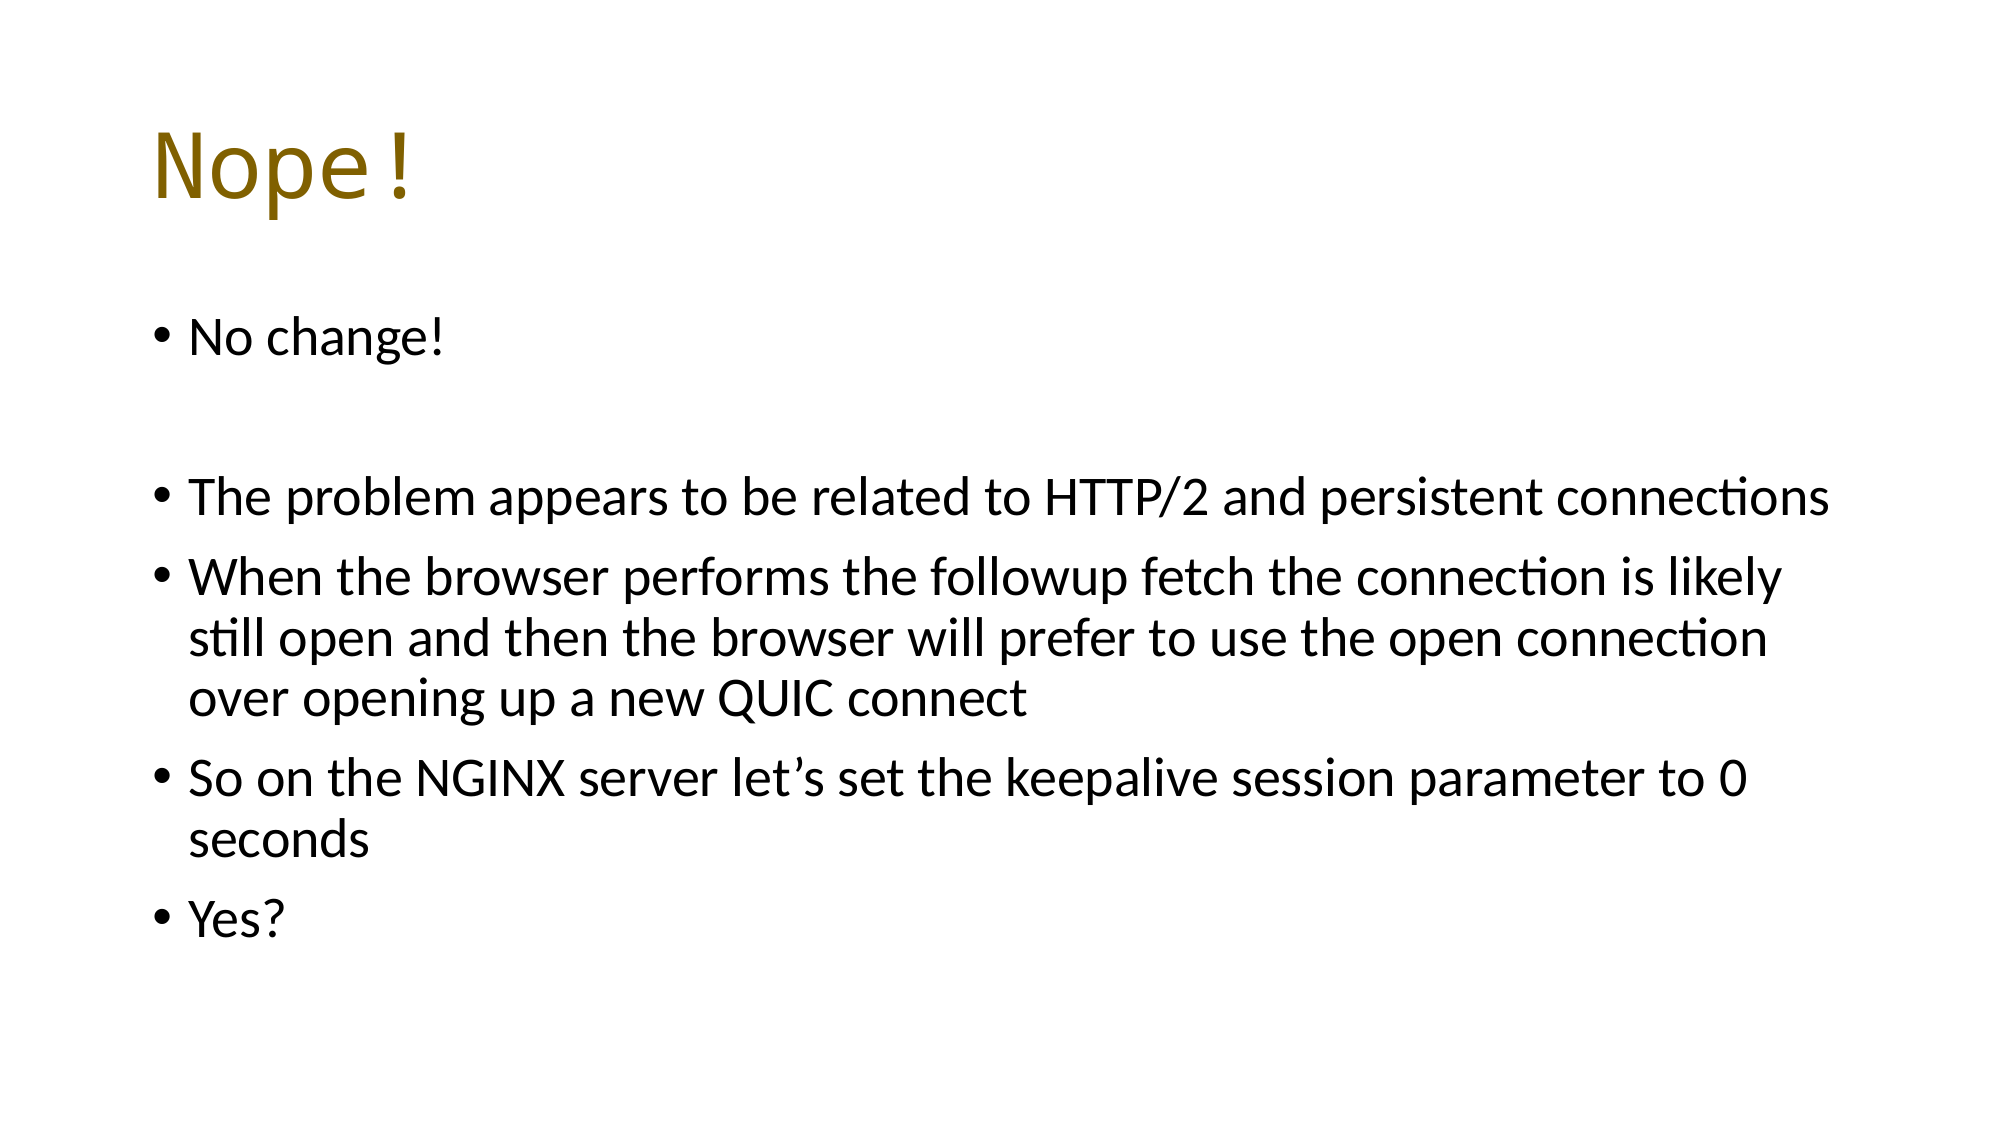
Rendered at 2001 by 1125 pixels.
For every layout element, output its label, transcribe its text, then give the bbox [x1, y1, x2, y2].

title Nope! [137, 59, 1863, 278]
list No change! The problem appears to be related to HTTP/2 and persistent connections When the browser performs the followup fetch the connection is likely still open and then the browser will prefer to use the open connection over opening up a new QUIC connect So on the NGINX server let’s set the keepalive session parameter to 0 seconds Yes? [137, 299, 1863, 1014]
